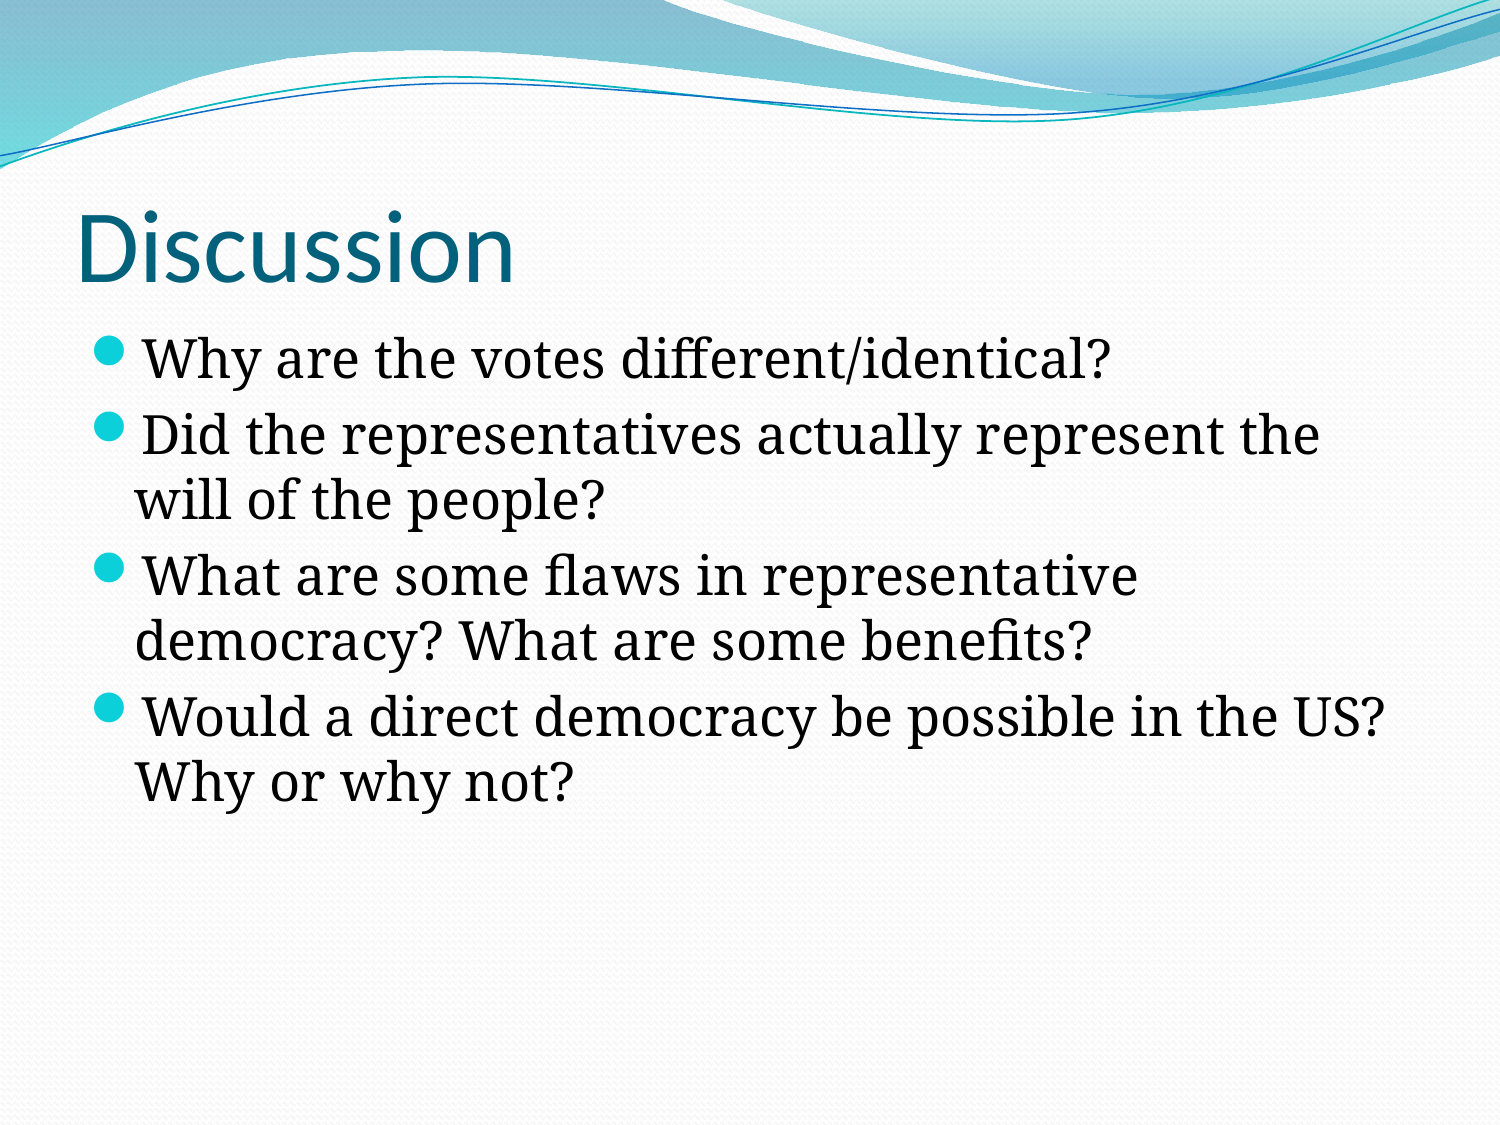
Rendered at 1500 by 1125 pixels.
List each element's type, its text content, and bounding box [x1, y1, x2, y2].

title Discussion [75, 115, 1425, 303]
list Why are the votes different/identical? Did the representatives actually represent the will of the people? What are some flaws in representative democracy? What are some benefits? Would a direct democracy be possible in the US? Why or why not? [75, 317, 1425, 1038]
